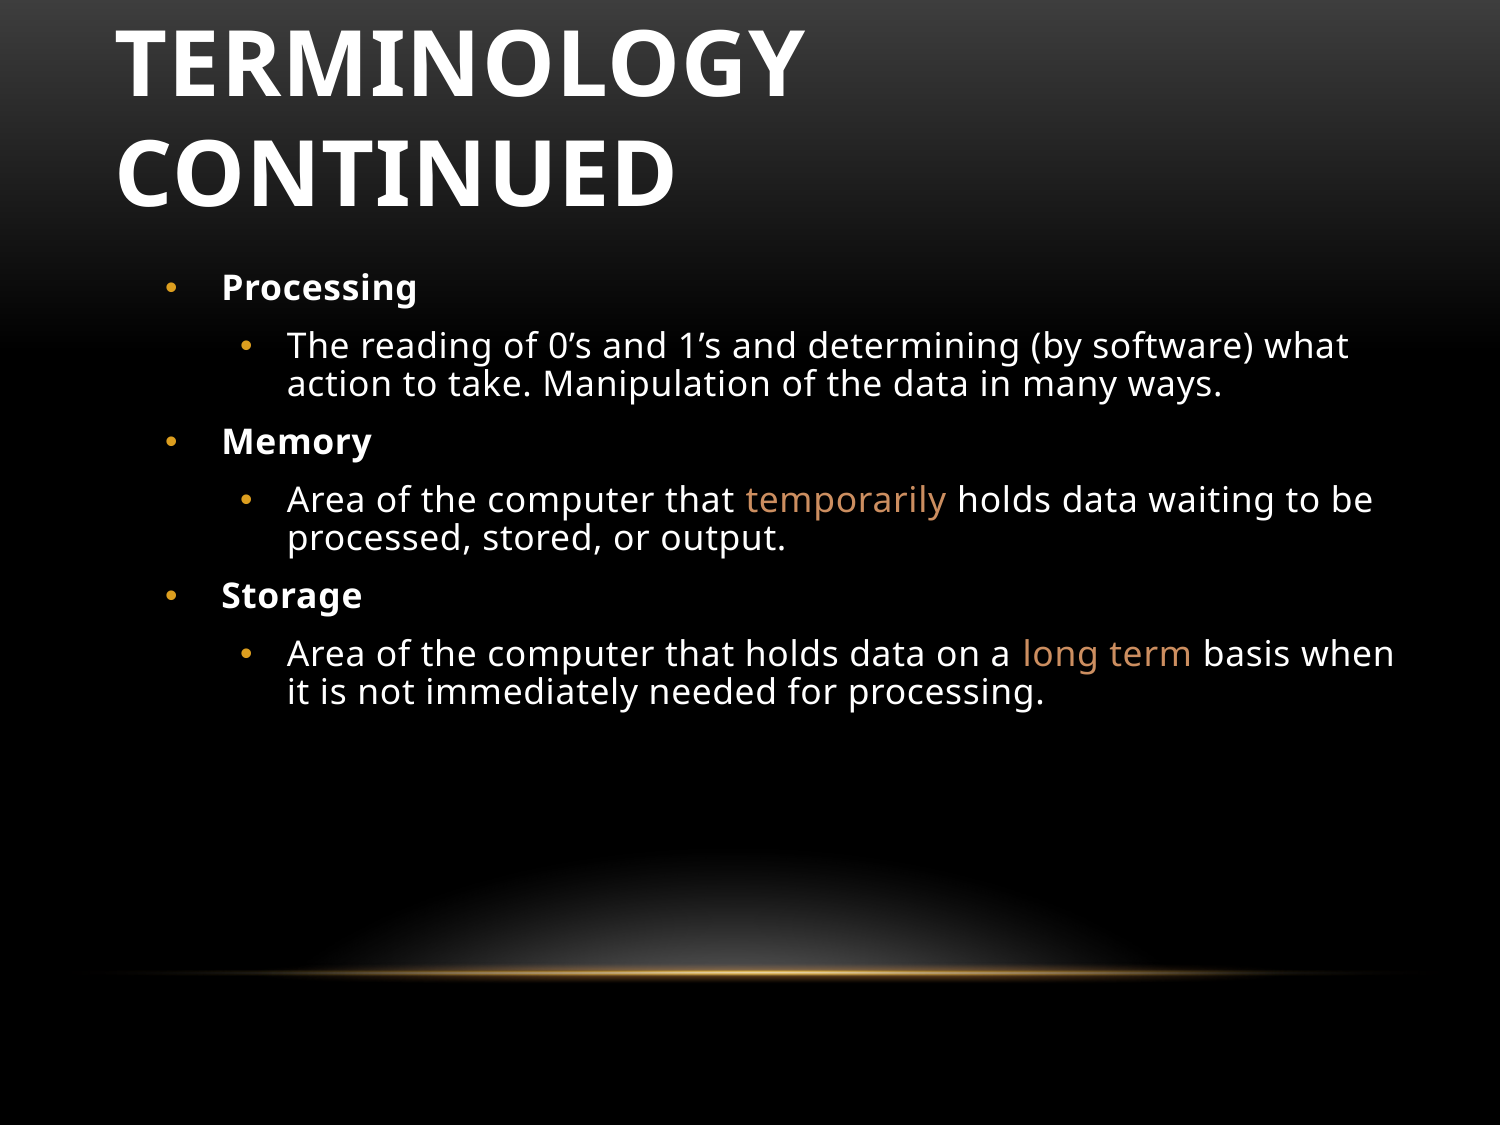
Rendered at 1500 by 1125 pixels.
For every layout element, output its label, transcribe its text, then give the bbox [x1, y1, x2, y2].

title Terminology Continued [99, 45, 1400, 233]
list Processing The reading of 0’s and 1’s and determining (by software) what action to take. Manipulation of the data in many ways. Memory Area of the computer that temporarily holds data waiting to be processed, stored, or output. Storage Area of the computer that holds data on a long term basis when it is not immediately needed for processing. [150, 262, 1425, 1006]
picture [0, 0, 1500, 1125]
